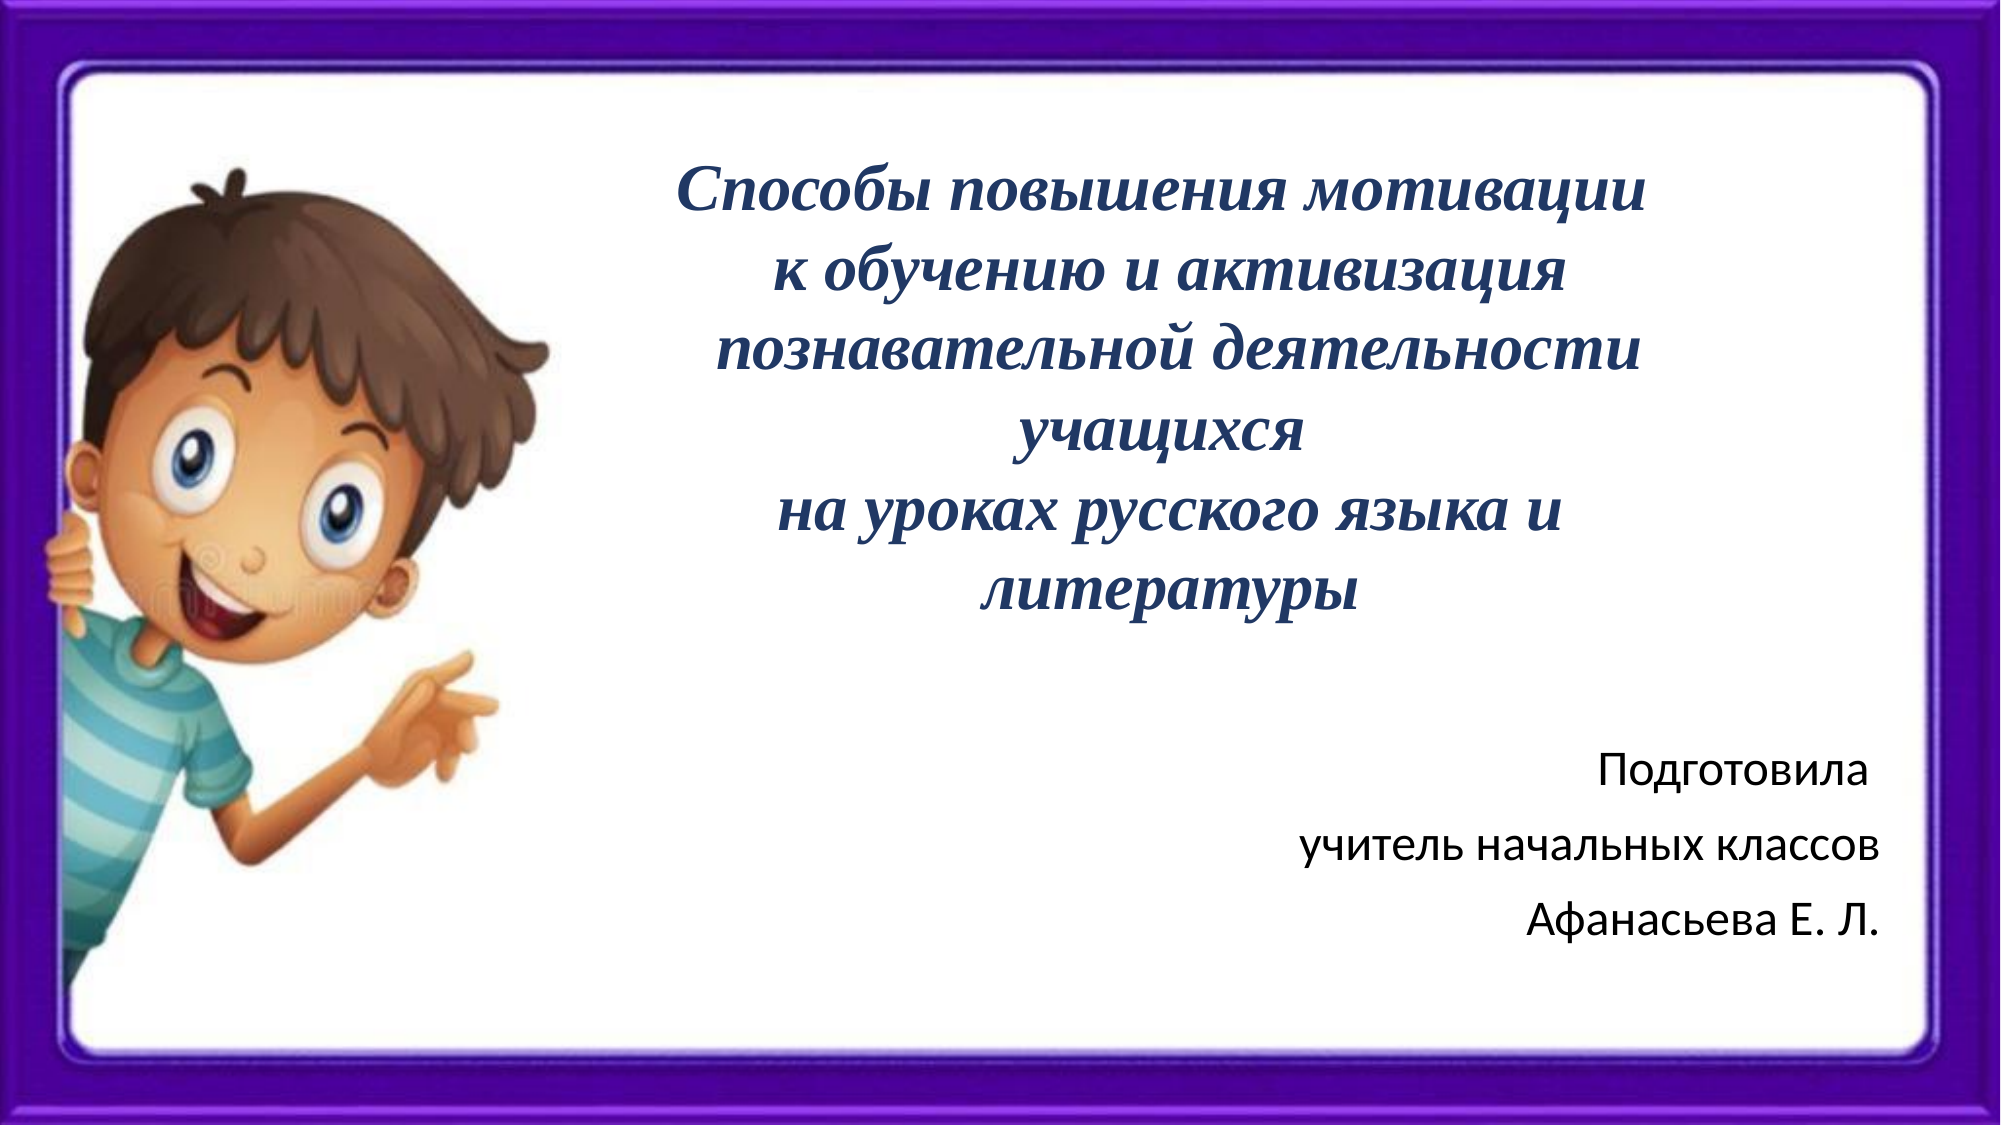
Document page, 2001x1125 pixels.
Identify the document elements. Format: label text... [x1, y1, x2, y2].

text_box Способы повышения мотивации к обучению и активизация познавательной деятельности учащихся на уроках русского языка и литературы [580, 136, 1762, 631]
subtitle Подготовила учитель начальных классов Афанасьева Е. Л. [555, 735, 1896, 1007]
picture [0, 0, 2001, 1125]
